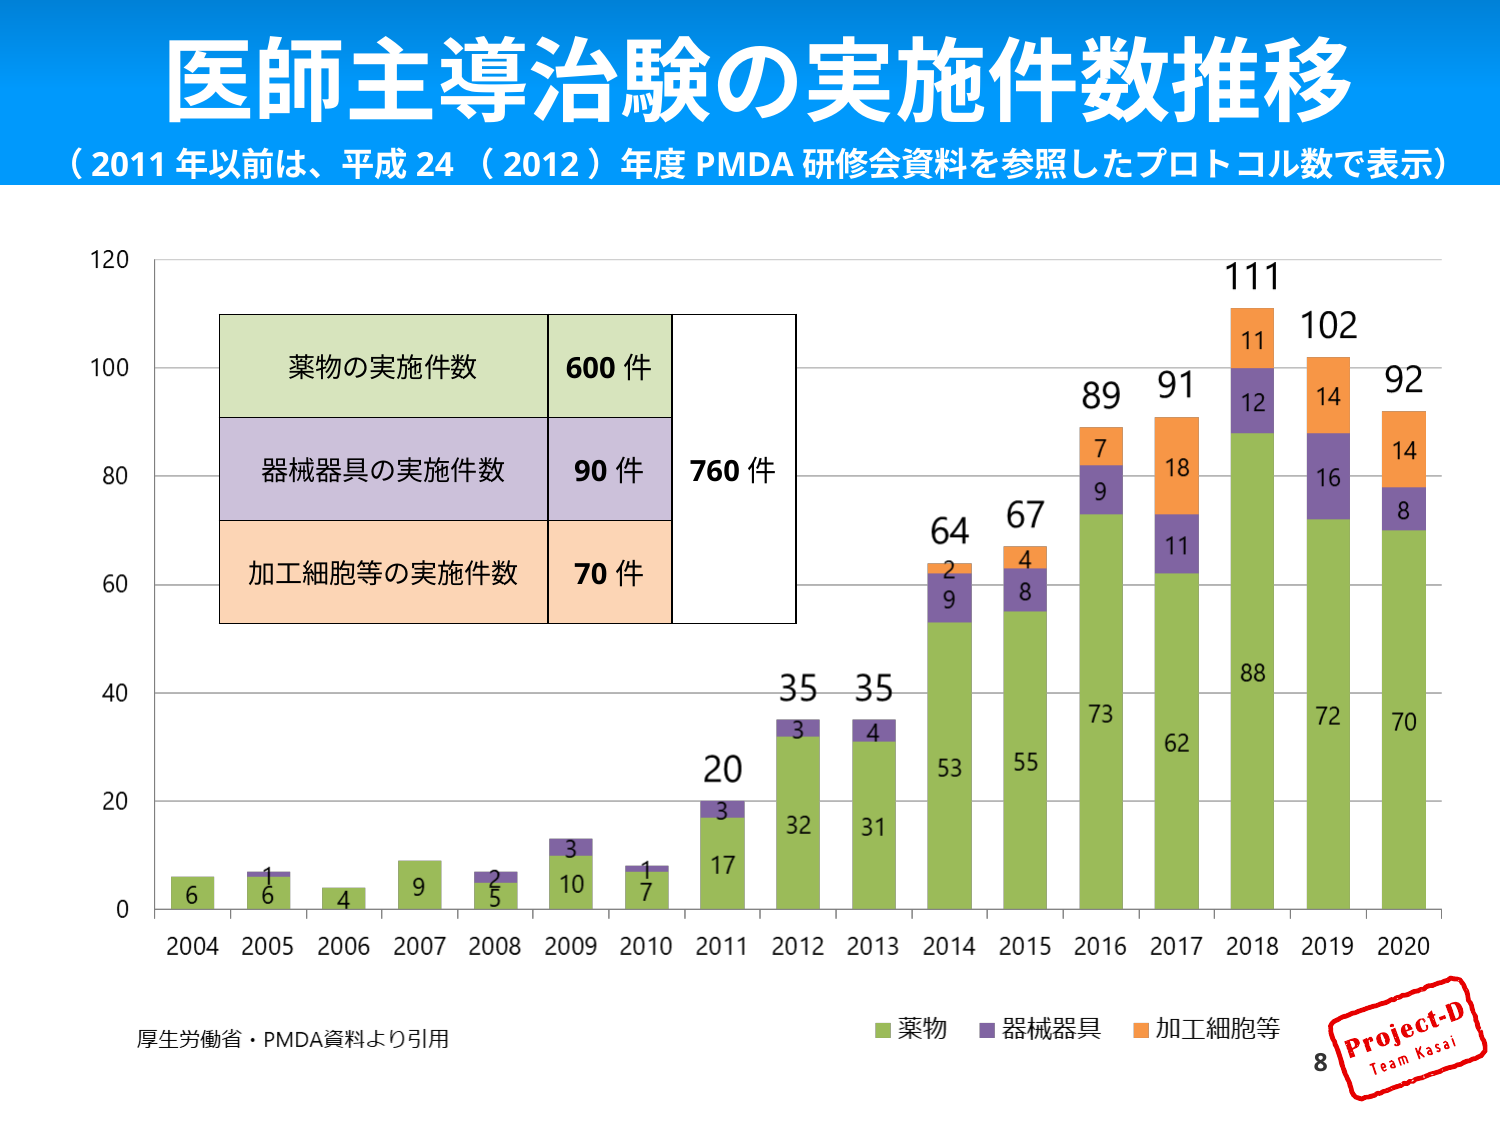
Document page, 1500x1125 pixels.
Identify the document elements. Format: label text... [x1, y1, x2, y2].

picture [51, 219, 1488, 1102]
title 医師主導治験の実施件数推移 （2011年以前は、平成24（2012）年度PMDA研修会資料を参照したプロトコル数で表示） [0, 16, 1500, 162]
